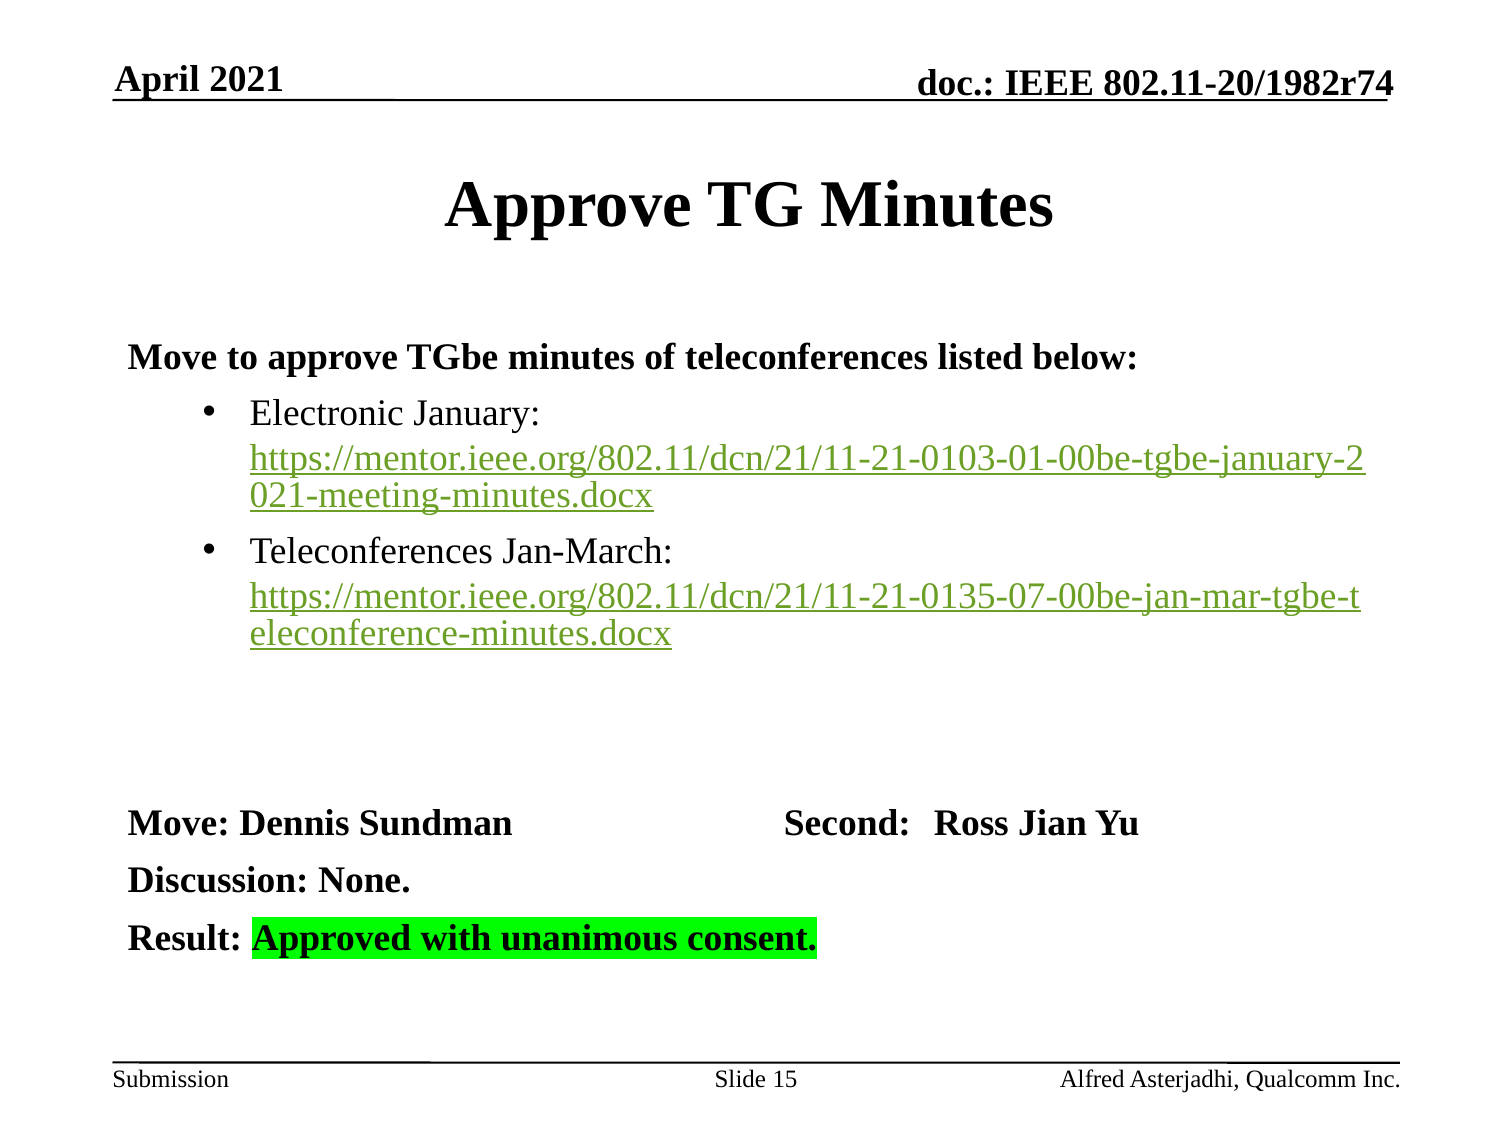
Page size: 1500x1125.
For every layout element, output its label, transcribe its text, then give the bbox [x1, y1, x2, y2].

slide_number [114, 54, 423, 100]
footer Alfred Asterjadhi, Qualcomm Inc. [878, 1061, 1402, 1093]
slide_number Slide 15 [712, 1061, 800, 1123]
title Approve TG Minutes [112, 112, 1388, 288]
list Move to approve TGbe minutes of teleconferences listed below: Electronic January: https://mentor.ieee.org/802.11/dcn/21/11-21-0103-01-00be-tgbe-january-2021-meeting-minutes.docx Teleconferences Jan-March: https://mentor.ieee.org/802.11/dcn/21/11-21-0135-07-00be-jan-mar-tgbe-teleconference-minutes.docx Move: Dennis Sundman Second: Ross Jian Yu Discussion: None. Result: Approved with unanimous consent. [112, 324, 1388, 1000]
